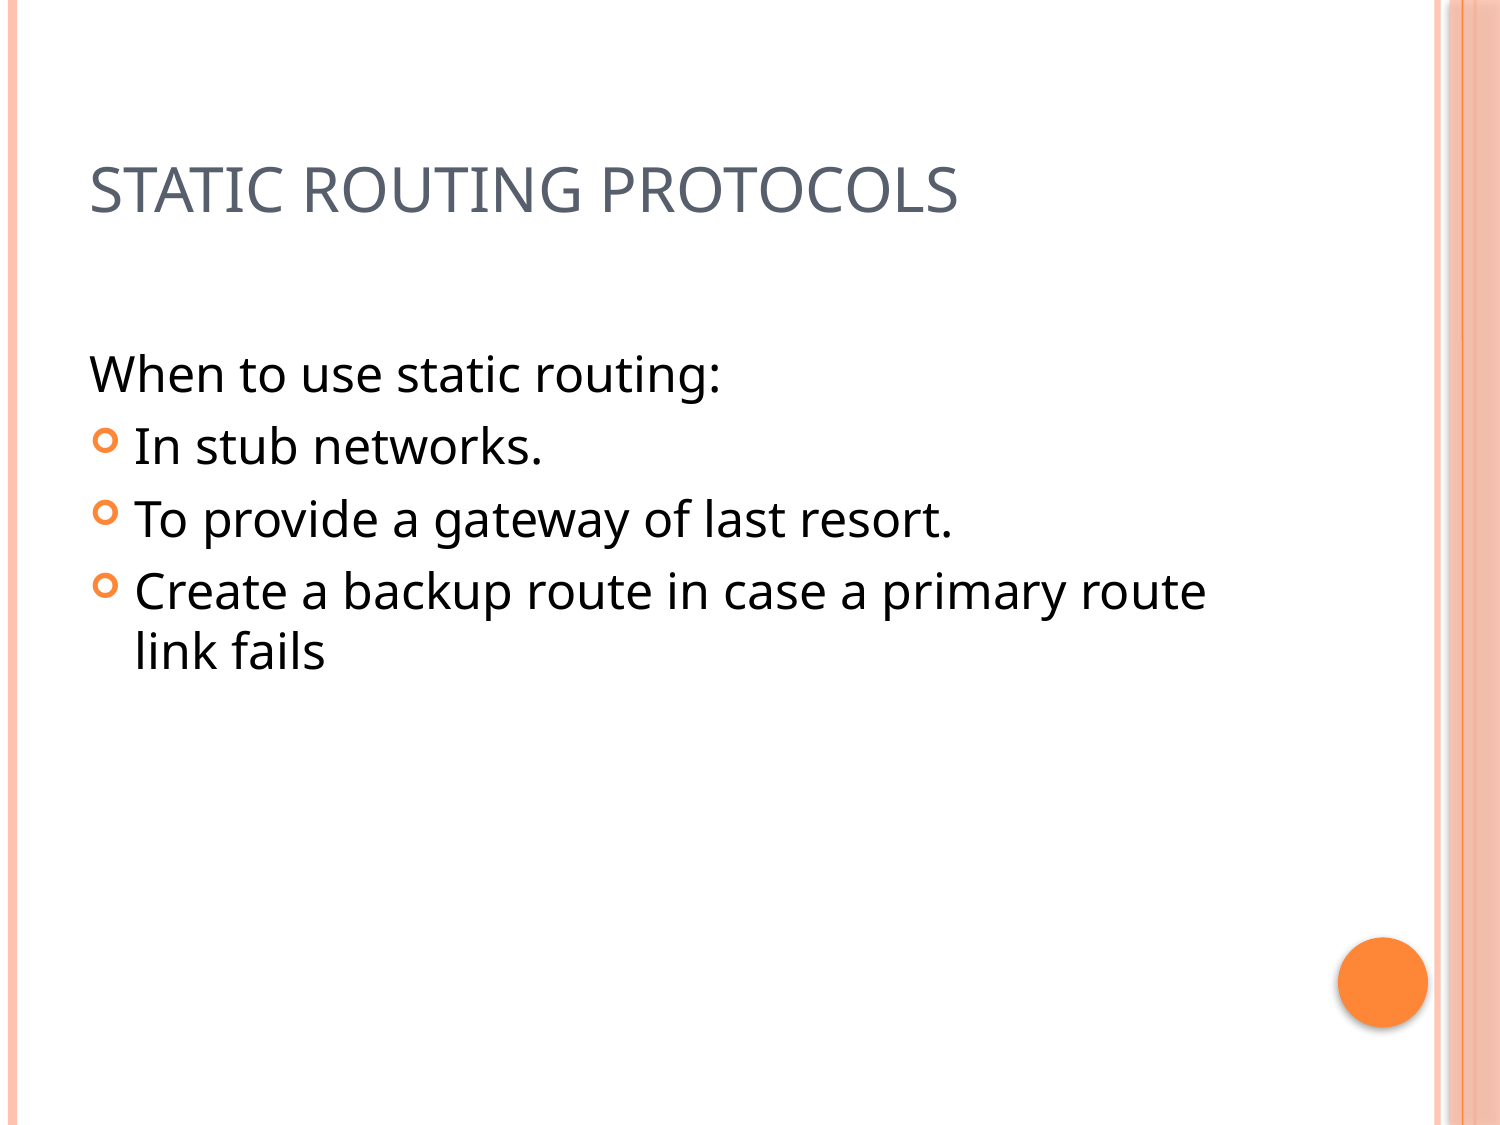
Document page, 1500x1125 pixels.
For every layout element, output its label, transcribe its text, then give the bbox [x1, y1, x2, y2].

title Static Routing Protocols [75, 45, 1300, 233]
list When to use static routing: In stub networks. To provide a gateway of last resort. Create a backup route in case a primary route link fails [75, 262, 1300, 1062]
